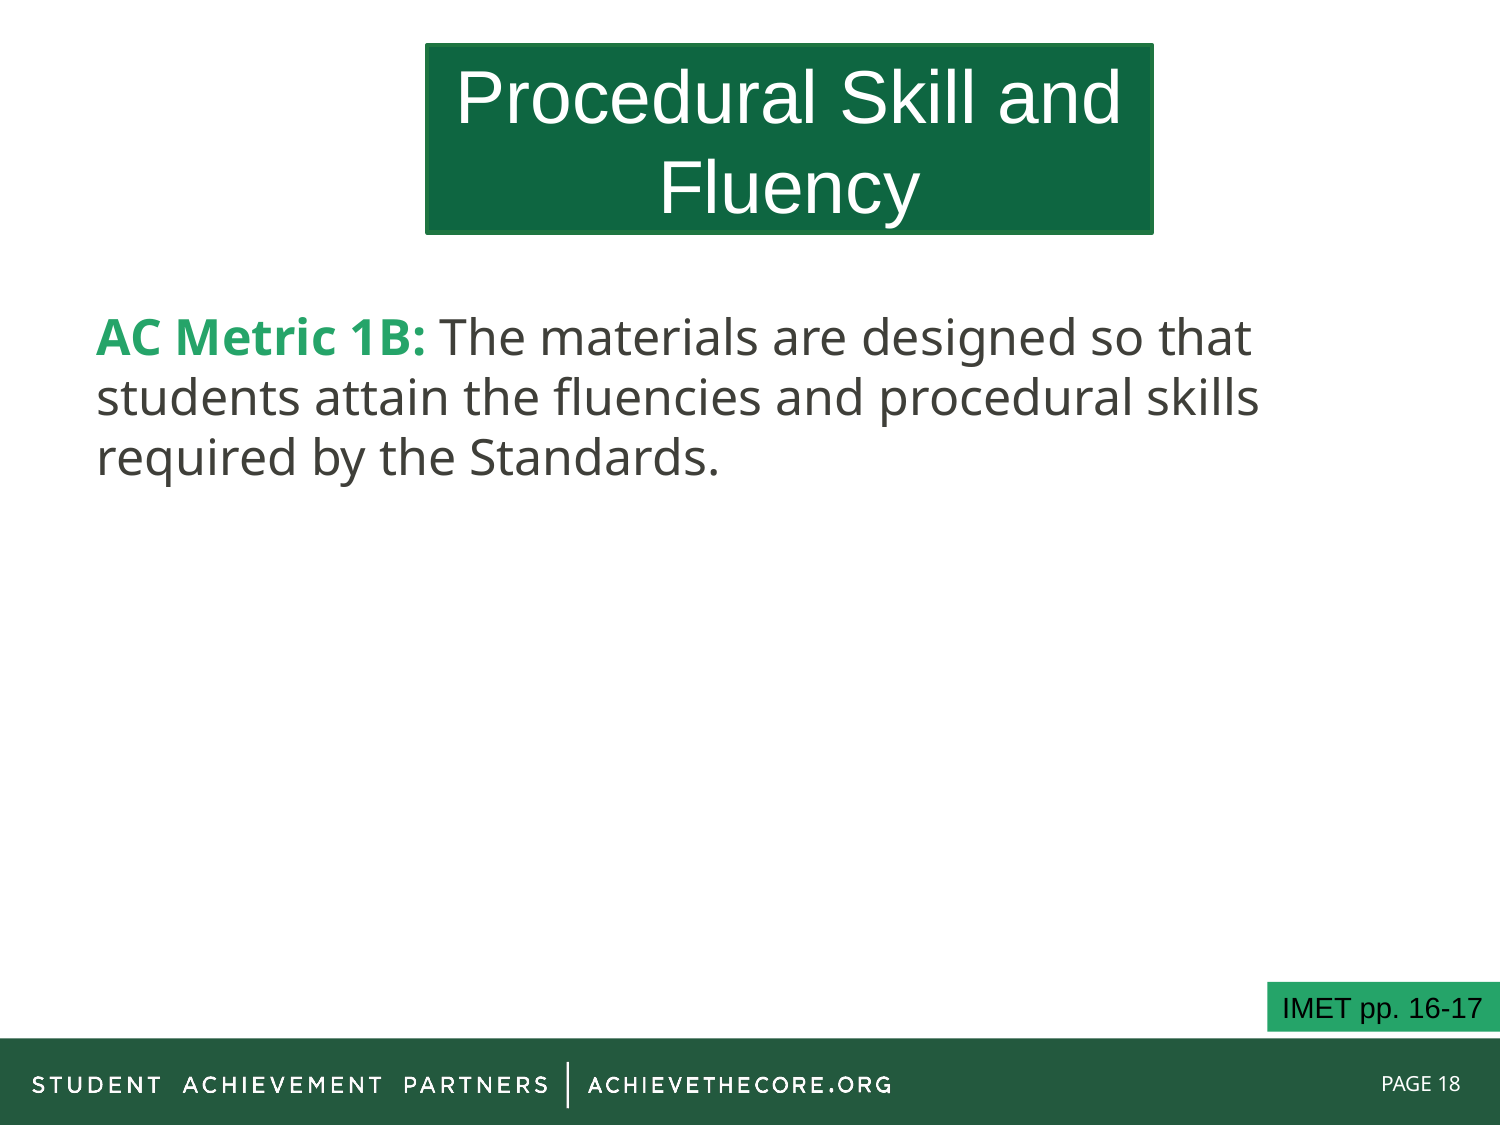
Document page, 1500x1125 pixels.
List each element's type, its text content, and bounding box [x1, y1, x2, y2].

list AC Metric 1B: The materials are designed so that students attain the fluencies and procedural skills required by the Standards. [81, 298, 1432, 914]
text_box IMET pp. 16-17 [1267, 981, 1500, 1032]
title Procedural Skill and Fluency [427, 45, 1153, 233]
picture [12, 1055, 911, 1112]
